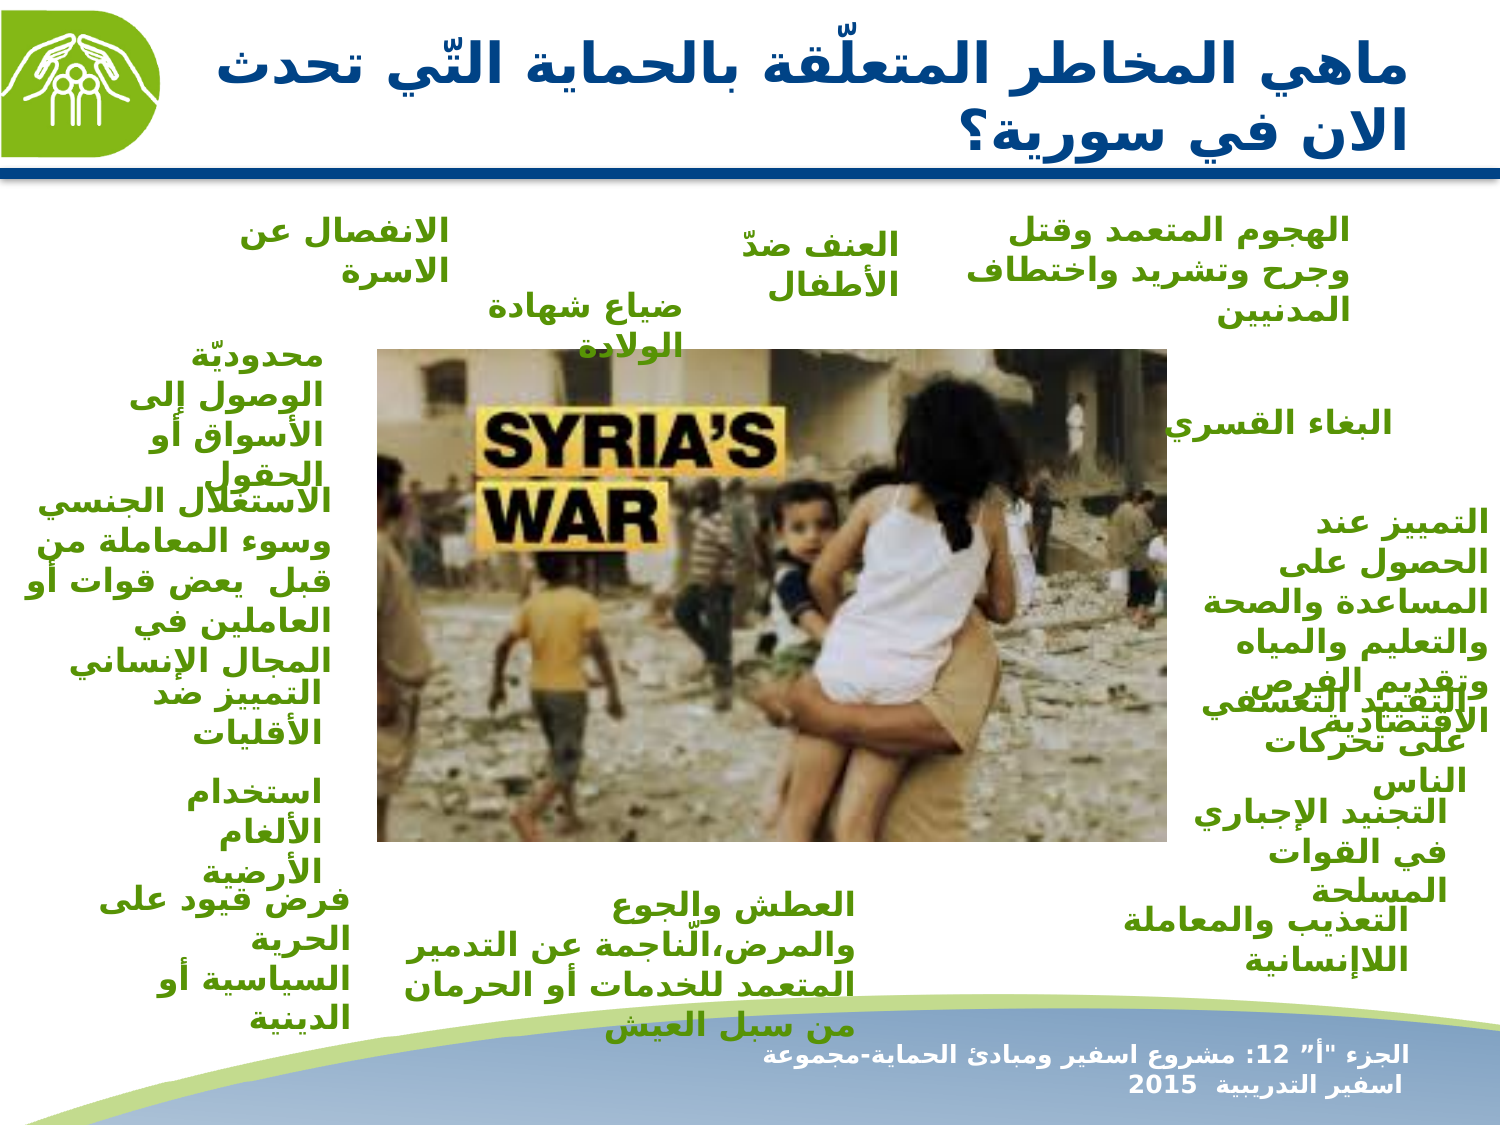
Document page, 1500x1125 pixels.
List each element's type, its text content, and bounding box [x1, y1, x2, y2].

text_box العطش والجوع والمرض،الّناجمة عن التدمير المتعمد للخدمات أو الحرمان من سبل العيش [366, 876, 872, 963]
text_box البغاء القسري [1171, 393, 1409, 461]
picture [0, 9, 75, 158]
picture [377, 349, 1167, 842]
footer الجزء "أ” 12: مشروع اسفير ومبادئ الحماية-مجموعة اسفير التدريبية 2015 [679, 1038, 1425, 1099]
text_box ضياع شهادة الولادة [412, 276, 700, 347]
text_box التعذيب والمعاملة اللاإنسانية [1097, 890, 1425, 977]
text_box التمييز ضد الأقليات [77, 663, 339, 756]
text_box الاستغلال الجنسي وسوء المعاملة من قبل يعض قوات أو العاملين في المجال الإنساني [9, 471, 348, 604]
text_box الهجوم المتعمد وقتل وجرح وتشريد واختطاف المدنيين [915, 230, 1367, 336]
text_box محدوديّة الوصول إلى الأسواق أو الحقول [53, 325, 340, 413]
text_box استخدام الألغام الأرضية [77, 762, 339, 828]
text_box التقييد التعسفي على تحركات الناس [1171, 671, 1483, 784]
text_box فرض قيود على الحرية السياسية أو الدينية [80, 869, 367, 1007]
text_box التجنيد الإجباري في القوات المسلحة [1119, 784, 1464, 869]
text_box التمييز عند الحصول على المساعدة والصحة والتعليم والمياه وتقديم الفرص الاقتصادية [1171, 492, 1500, 630]
text_box العنف ضدّ الأطفال [628, 215, 915, 303]
text_box الانفصال عن الاسرة [178, 235, 466, 297]
picture [0, 992, 1500, 1125]
title ماهي المخاطر المتعلّقة بالحماية التّي تحدث الان في سورية؟ [75, 5, 1425, 184]
